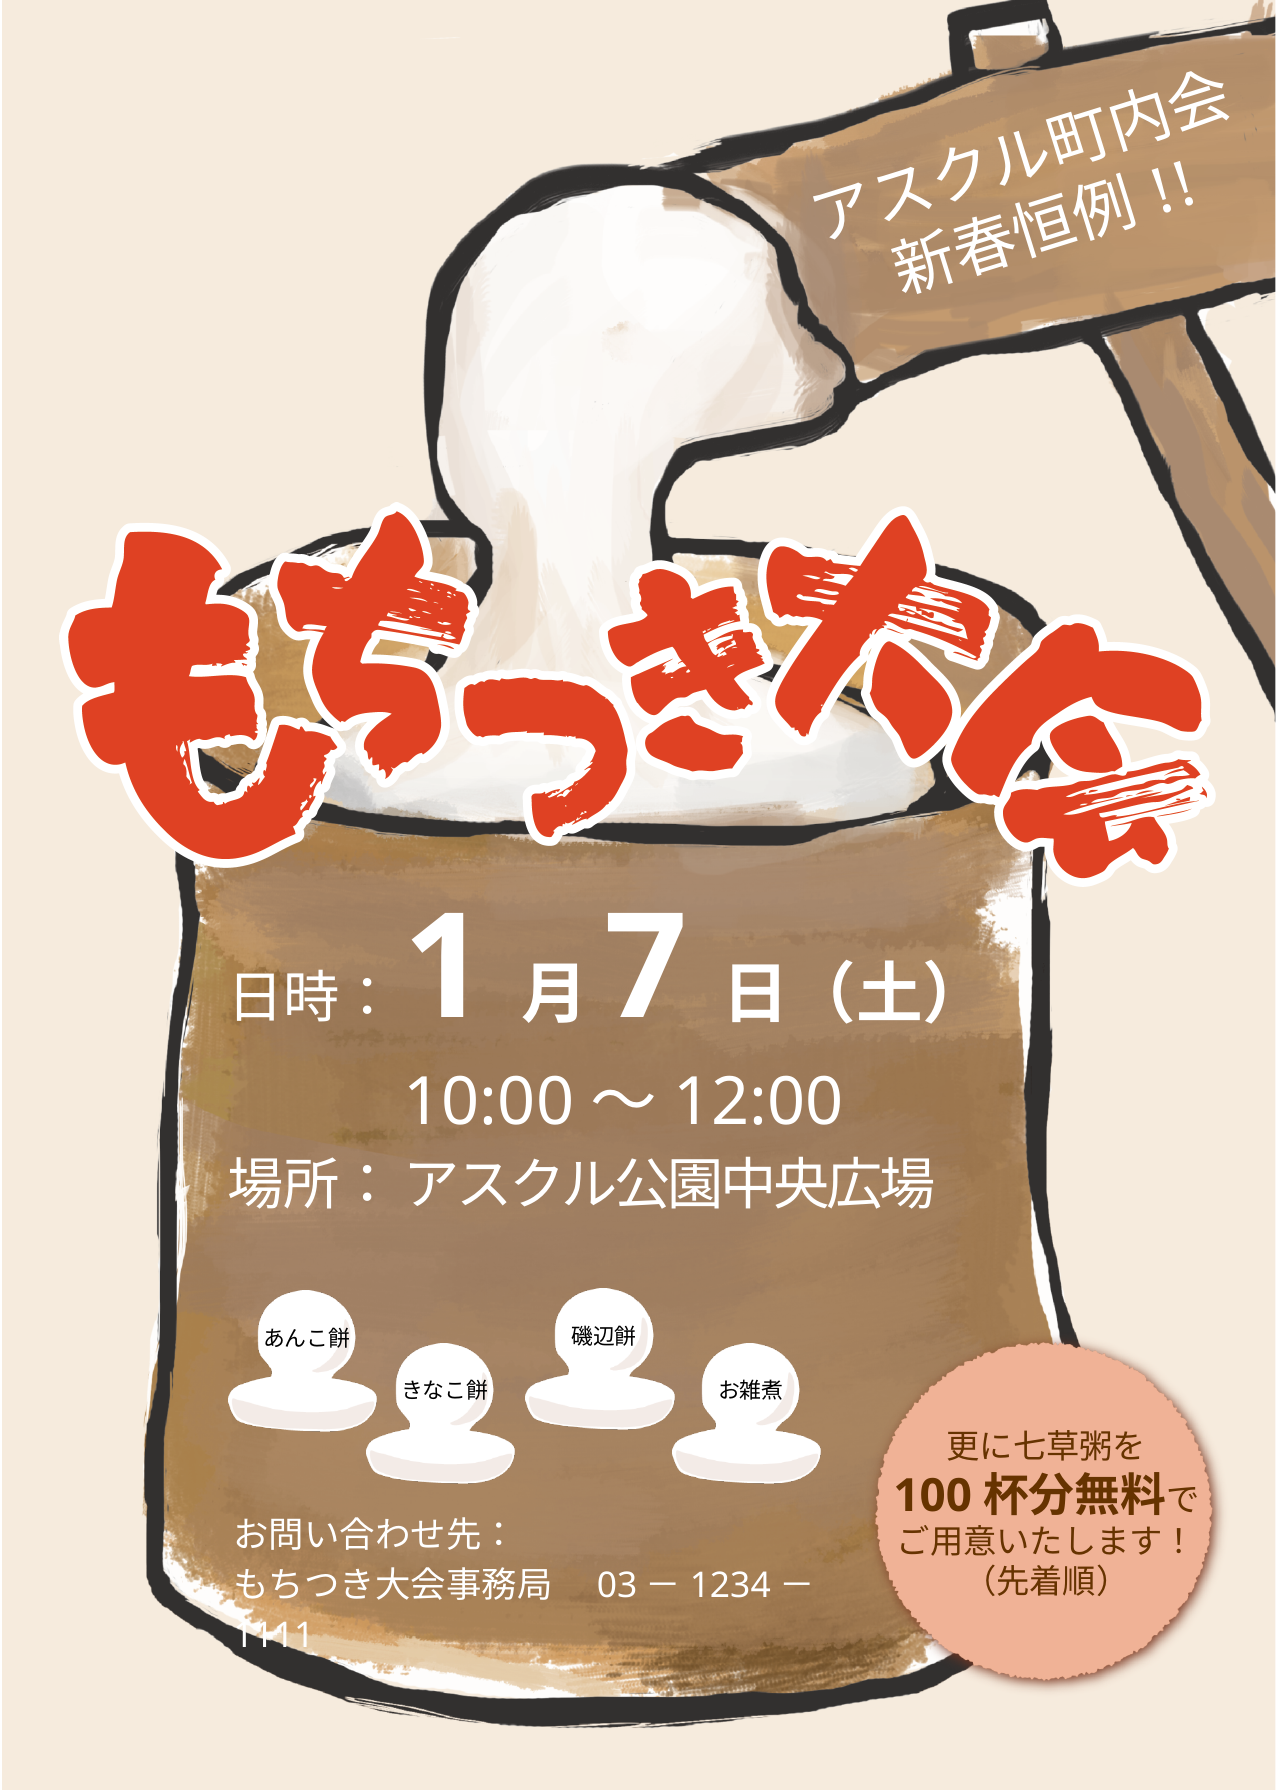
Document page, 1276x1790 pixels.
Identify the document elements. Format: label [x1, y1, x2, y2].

text_box [365, 1343, 523, 1493]
picture [2, 0, 1276, 1790]
text_box [672, 1343, 829, 1492]
text_box [860, 1327, 1233, 1701]
text_box [525, 1288, 683, 1438]
text_box [228, 1290, 385, 1440]
